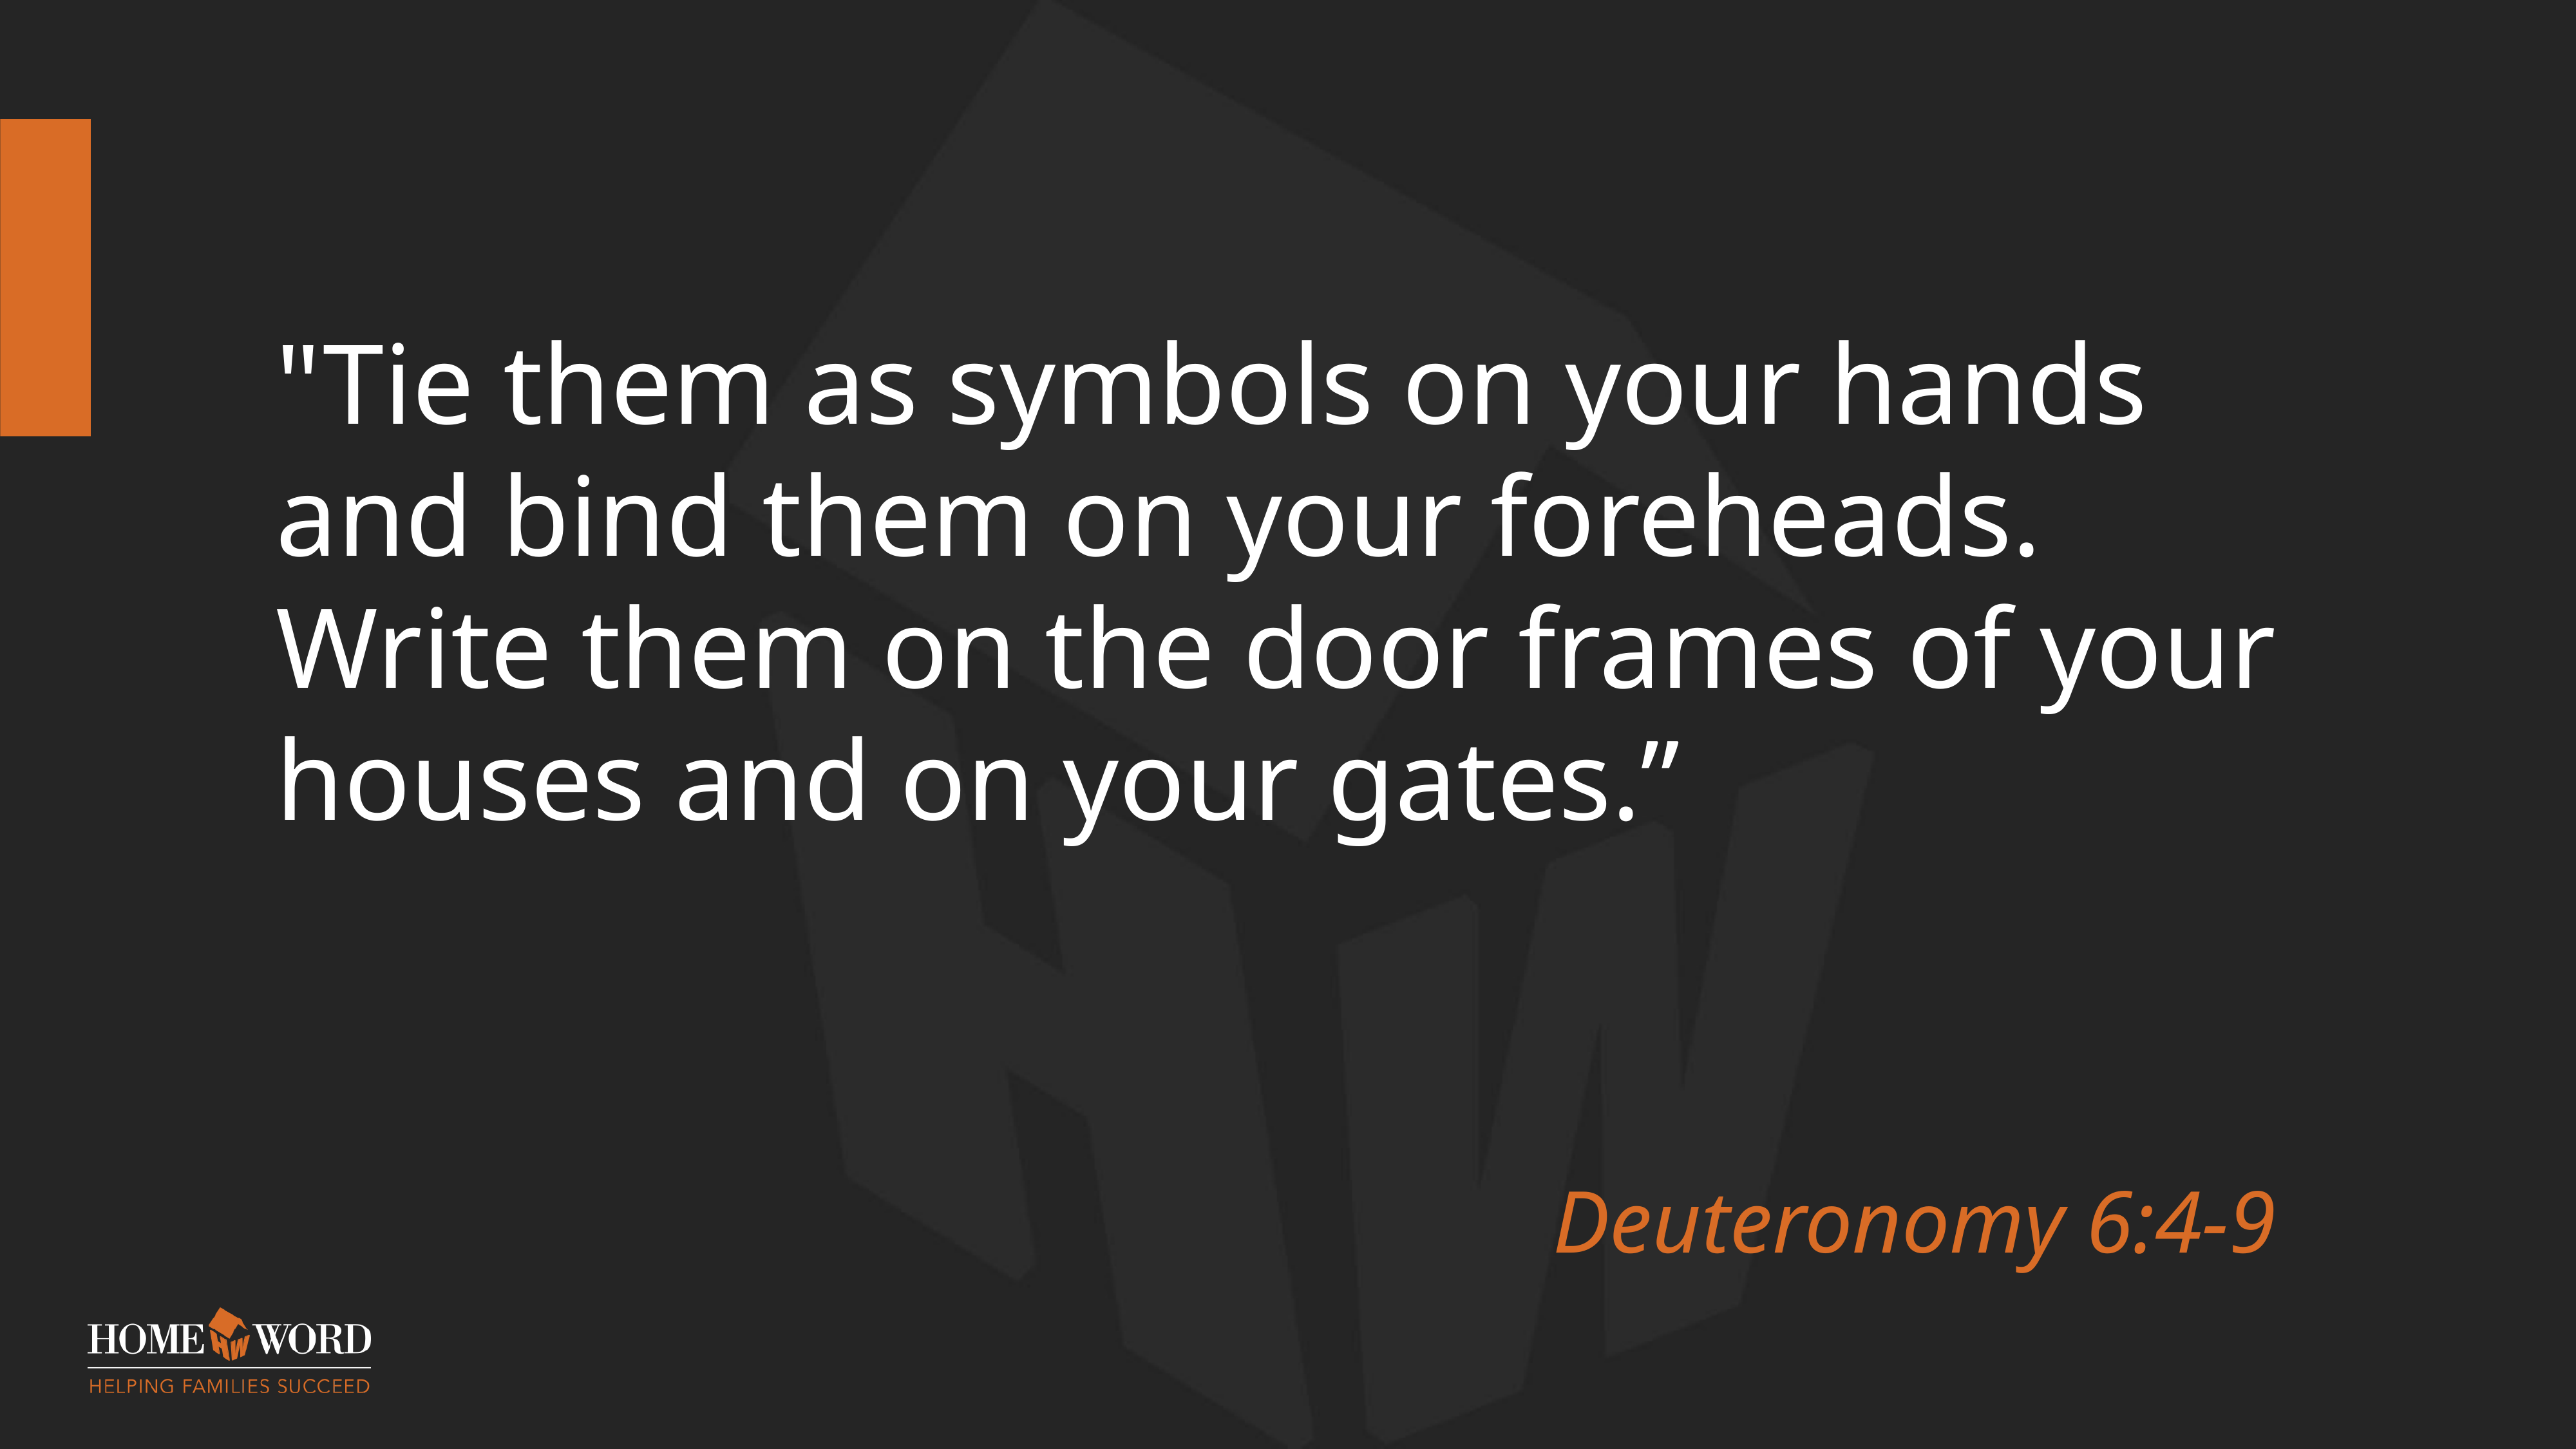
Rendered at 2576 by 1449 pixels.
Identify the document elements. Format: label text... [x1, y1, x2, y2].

text_box Deuteronomy 6:4-9 [337, 1162, 2282, 1276]
picture [0, 0, 2576, 1449]
title "Tie them as symbols on your hands and bind them on your foreheads. Write them on the door frames of your houses and on your gates.” [270, 308, 2291, 1032]
